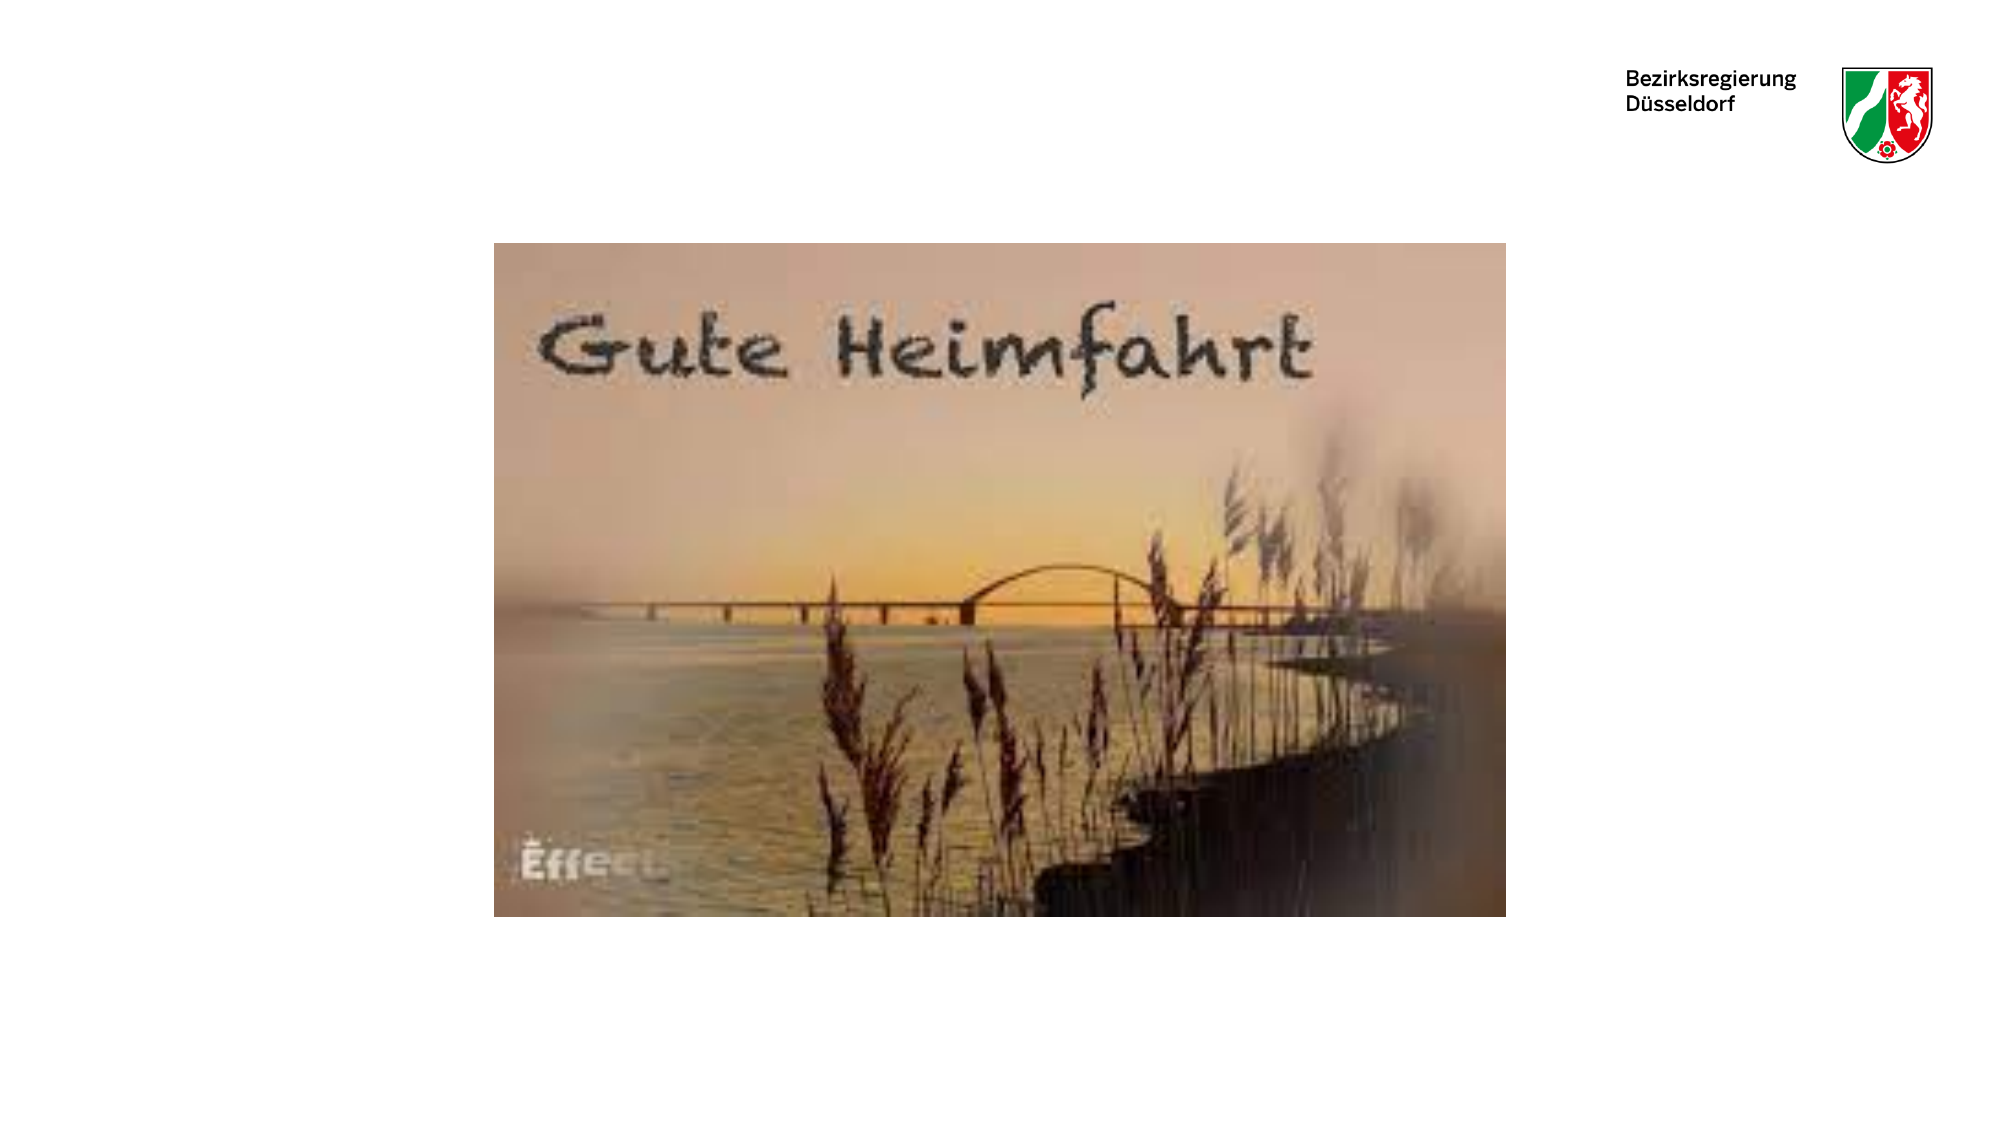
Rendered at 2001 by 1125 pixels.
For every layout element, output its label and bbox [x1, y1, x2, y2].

list [493, 243, 1506, 917]
picture [1625, 66, 1933, 164]
